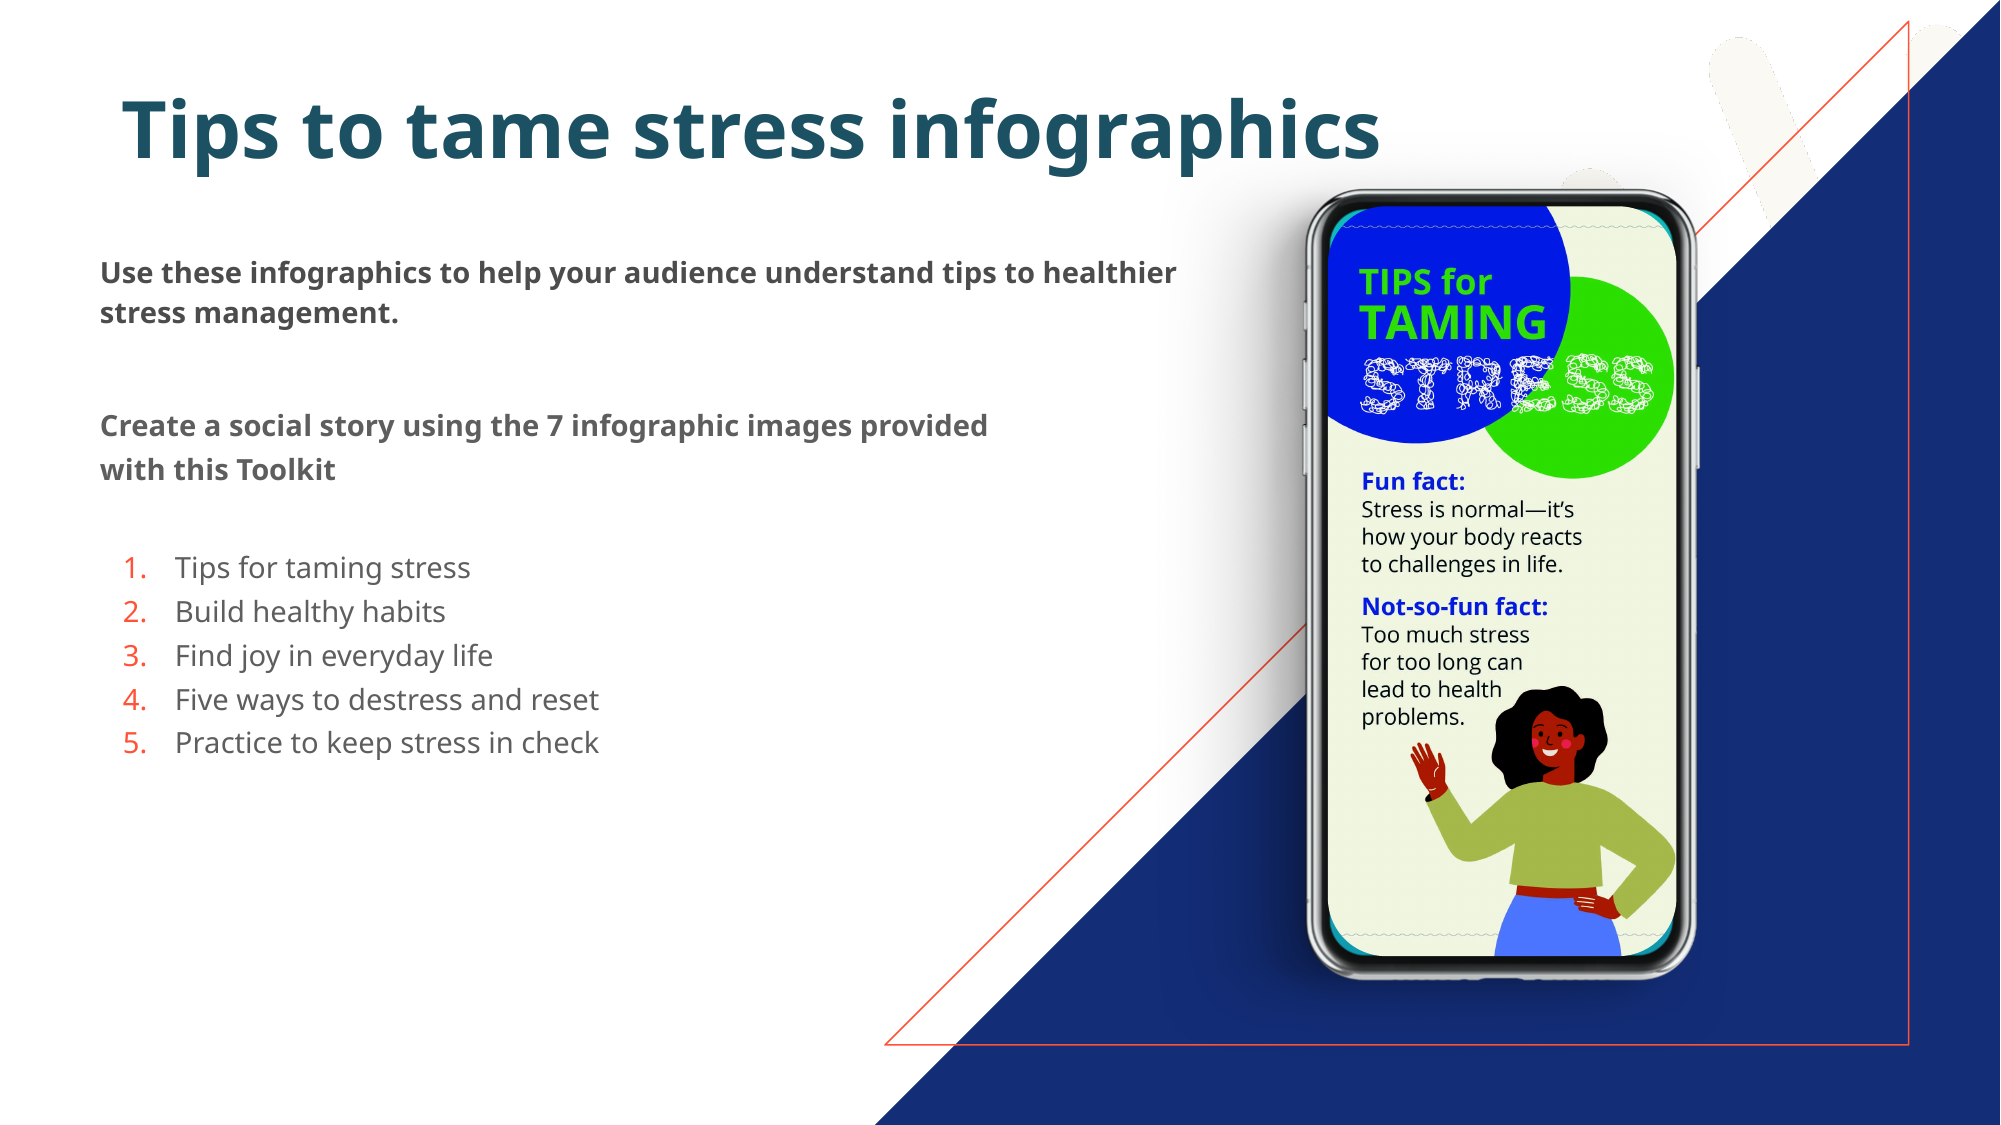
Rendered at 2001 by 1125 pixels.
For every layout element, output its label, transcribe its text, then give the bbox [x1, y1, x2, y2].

list Use these infographics to help your audience understand tips to healthier stress management. [99, 241, 1260, 895]
picture [999, 90, 2001, 1102]
list Create a social story using the 7 infographic images provided with this Toolkit Tips for taming stress Build healthy habits Find joy in everyday life Five ways to destress and reset Practice to keep stress in check [100, 391, 1045, 995]
title Tips to tame stress infographics [121, 10, 1400, 183]
